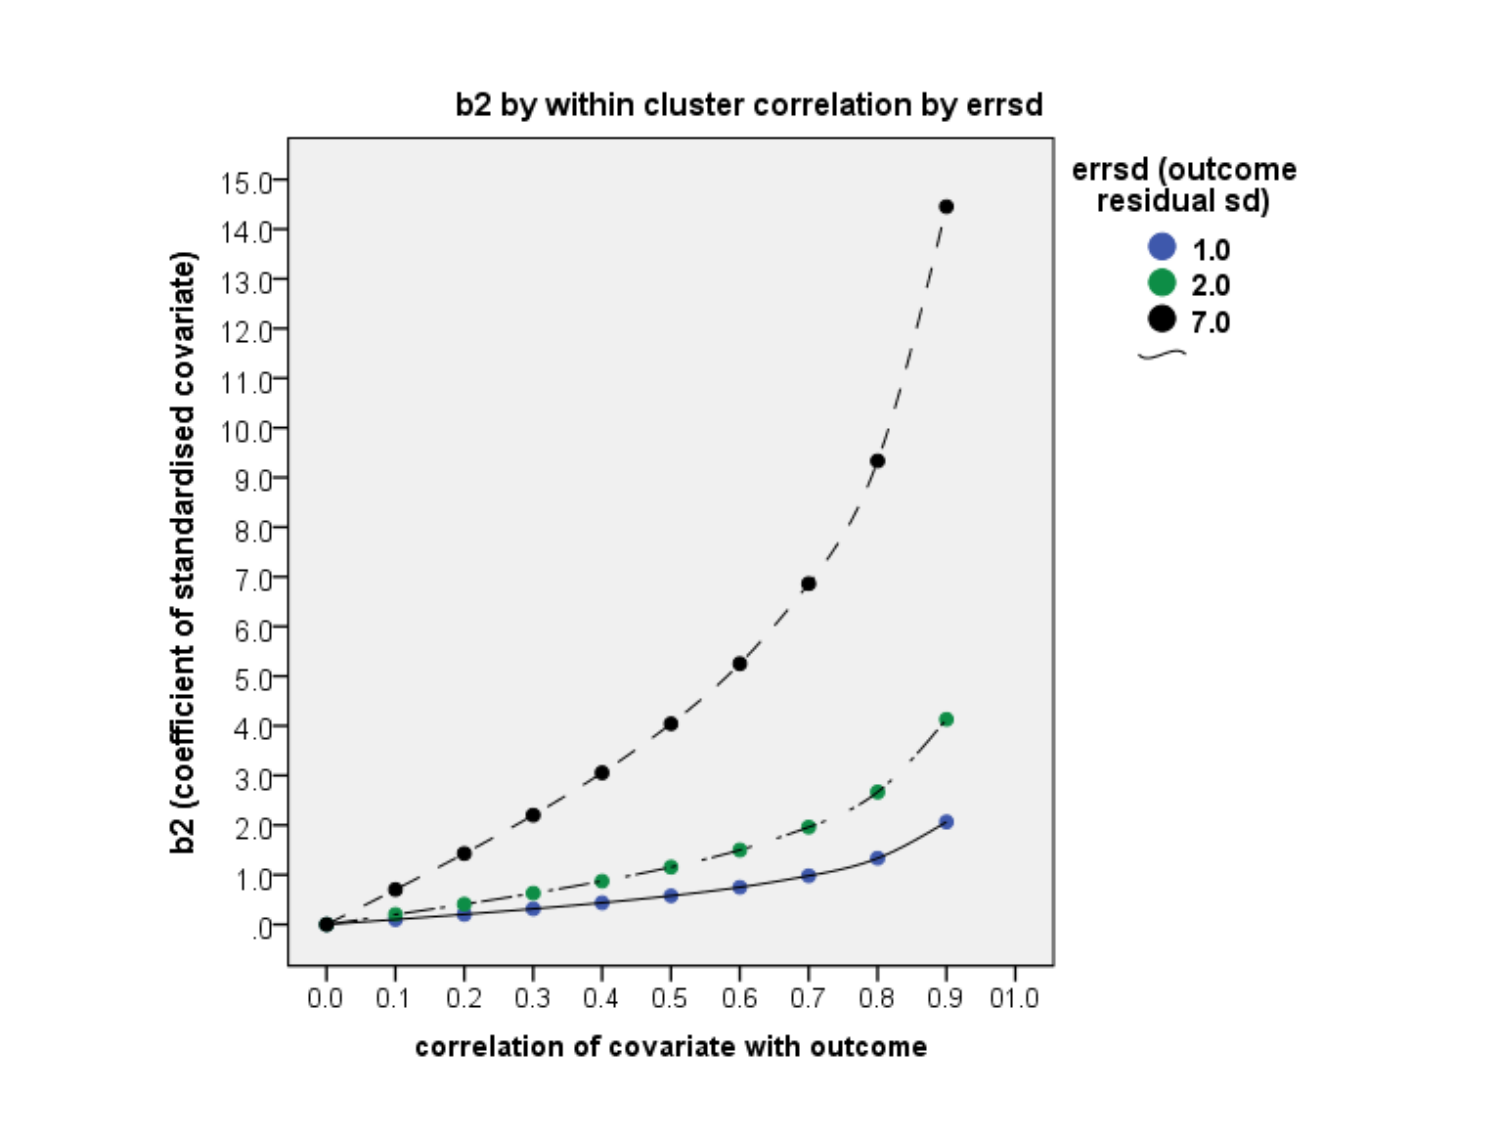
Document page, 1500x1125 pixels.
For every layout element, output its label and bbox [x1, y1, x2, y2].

picture [135, 30, 1365, 1094]
